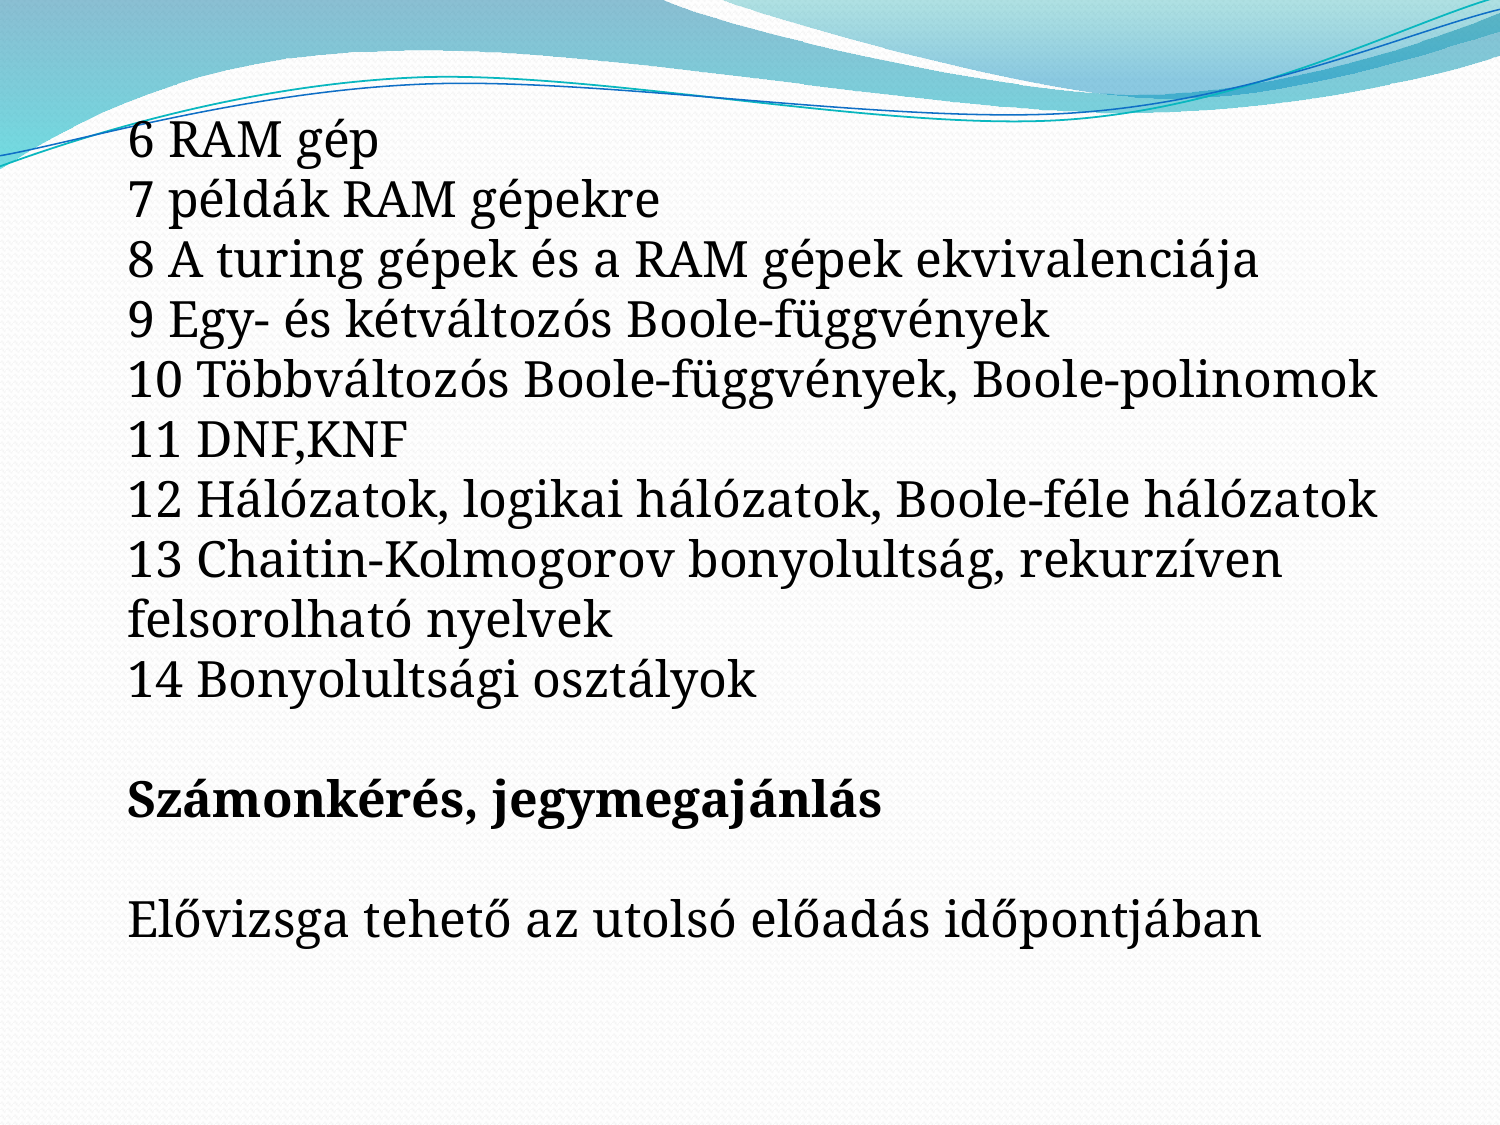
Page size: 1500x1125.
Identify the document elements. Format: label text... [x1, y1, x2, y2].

text_box 6 RAM gép 7 példák RAM gépekre 8 A turing gépek és a RAM gépek ekvivalenciája 9 Egy- és kétváltozós Boole-függvények 10 Többváltozós Boole-függvények, Boole-polinomok 11 DNF,KNF 12 Hálózatok, logikai hálózatok, Boole-féle hálózatok 13 Chaitin-Kolmogorov bonyolultság, rekurzíven felsorolható nyelvek 14 Bonyolultsági osztályok Számonkérés, jegymegajánlás Elővizsga tehető az utolsó előadás időpontjában [112, 99, 1449, 955]
